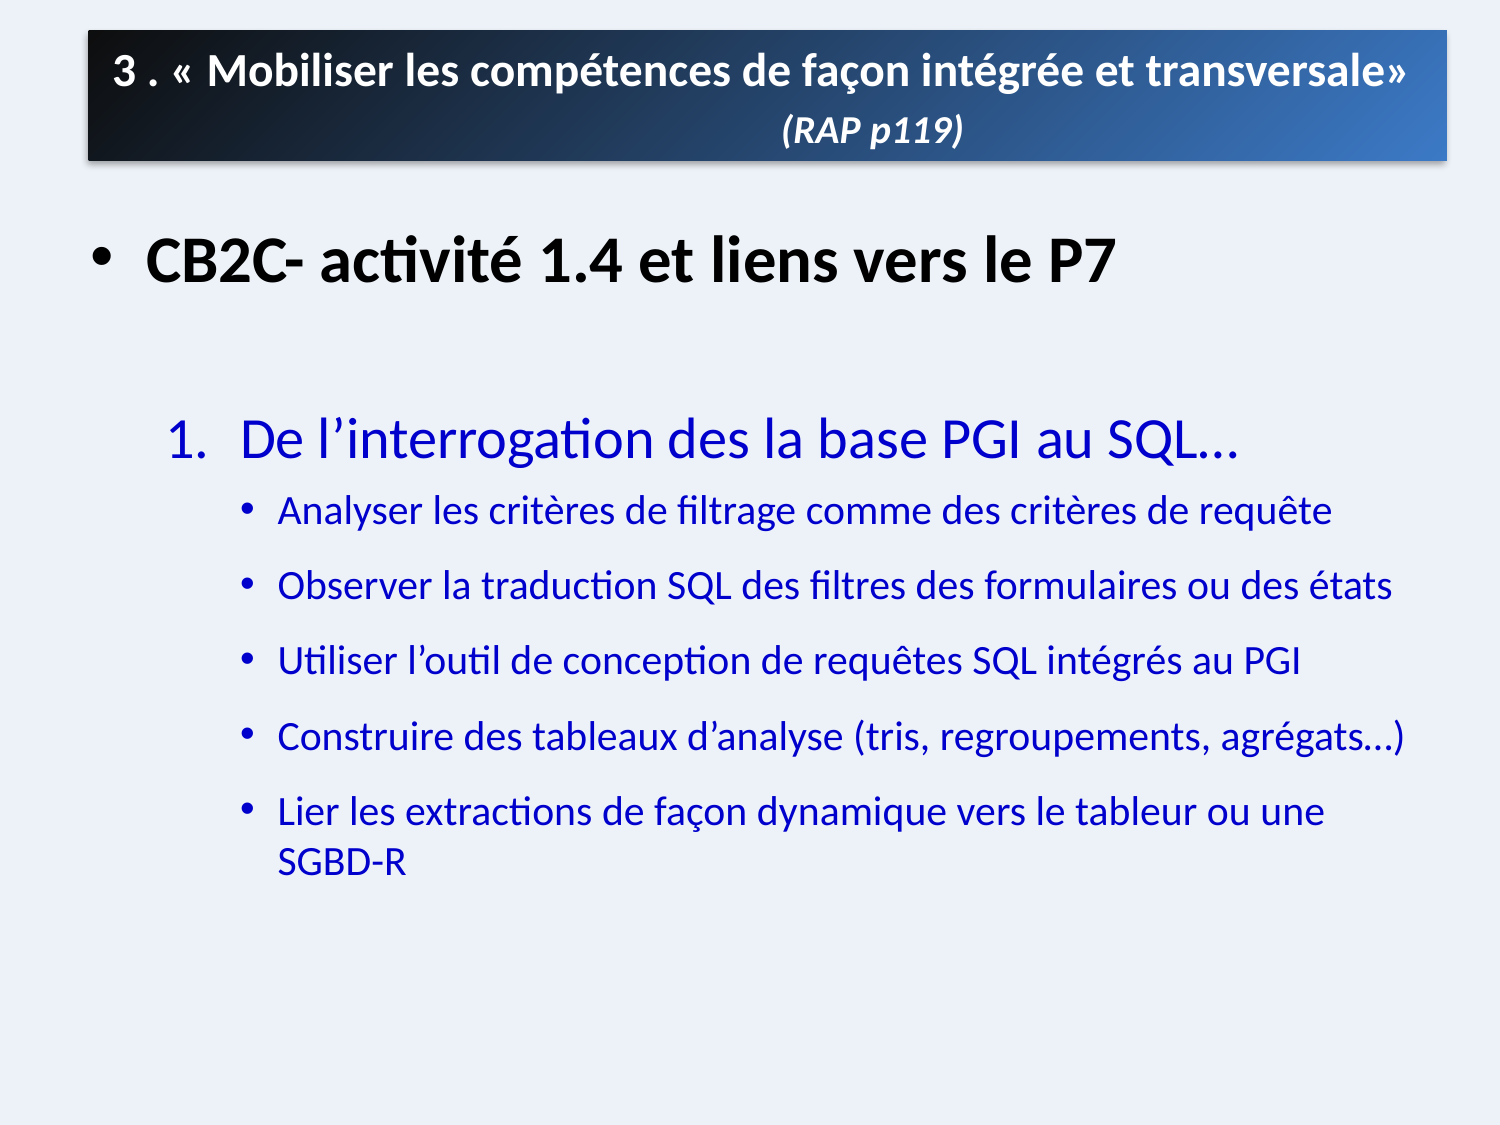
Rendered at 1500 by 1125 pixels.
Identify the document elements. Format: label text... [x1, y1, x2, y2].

text_box 3 . « Mobiliser les compétences de façon intégrée et transversale» (RAP p119) [88, 30, 1447, 161]
list CB2C- activité 1.4 et liens vers le P7 De l’interrogation des la base PGI au SQL… Analyser les critères de filtrage comme des critères de requête Observer la traduction SQL des filtres des formulaires ou des états Utiliser l’outil de conception de requêtes SQL intégrés au PGI Construire des tableaux d’analyse (tris, regroupements, agrégats…) Lier les extractions de façon dynamique vers le tableur ou une SGBD-R [75, 208, 1425, 894]
